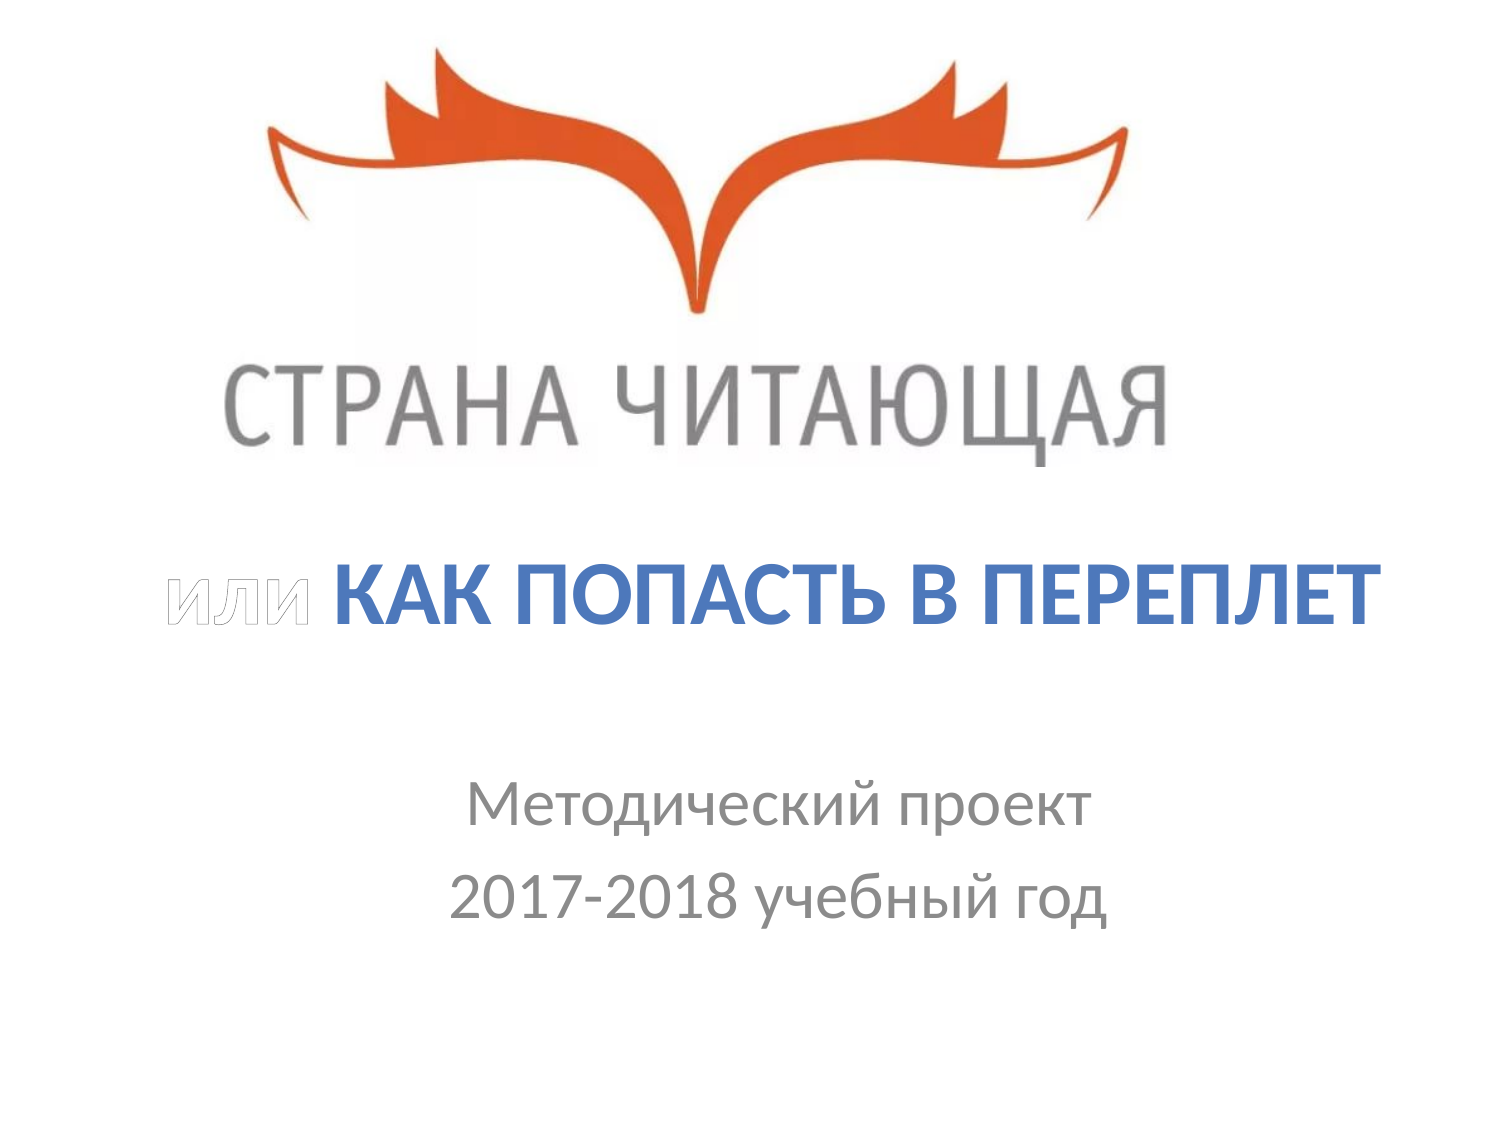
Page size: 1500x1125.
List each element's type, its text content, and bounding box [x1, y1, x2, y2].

subtitle Методический проект 2017-2018 учебный год [253, 751, 1304, 1039]
picture [52, 0, 1343, 468]
title или КАК ПОПАСТЬ В ПЕРЕПЛЕТ [135, 467, 1411, 709]
